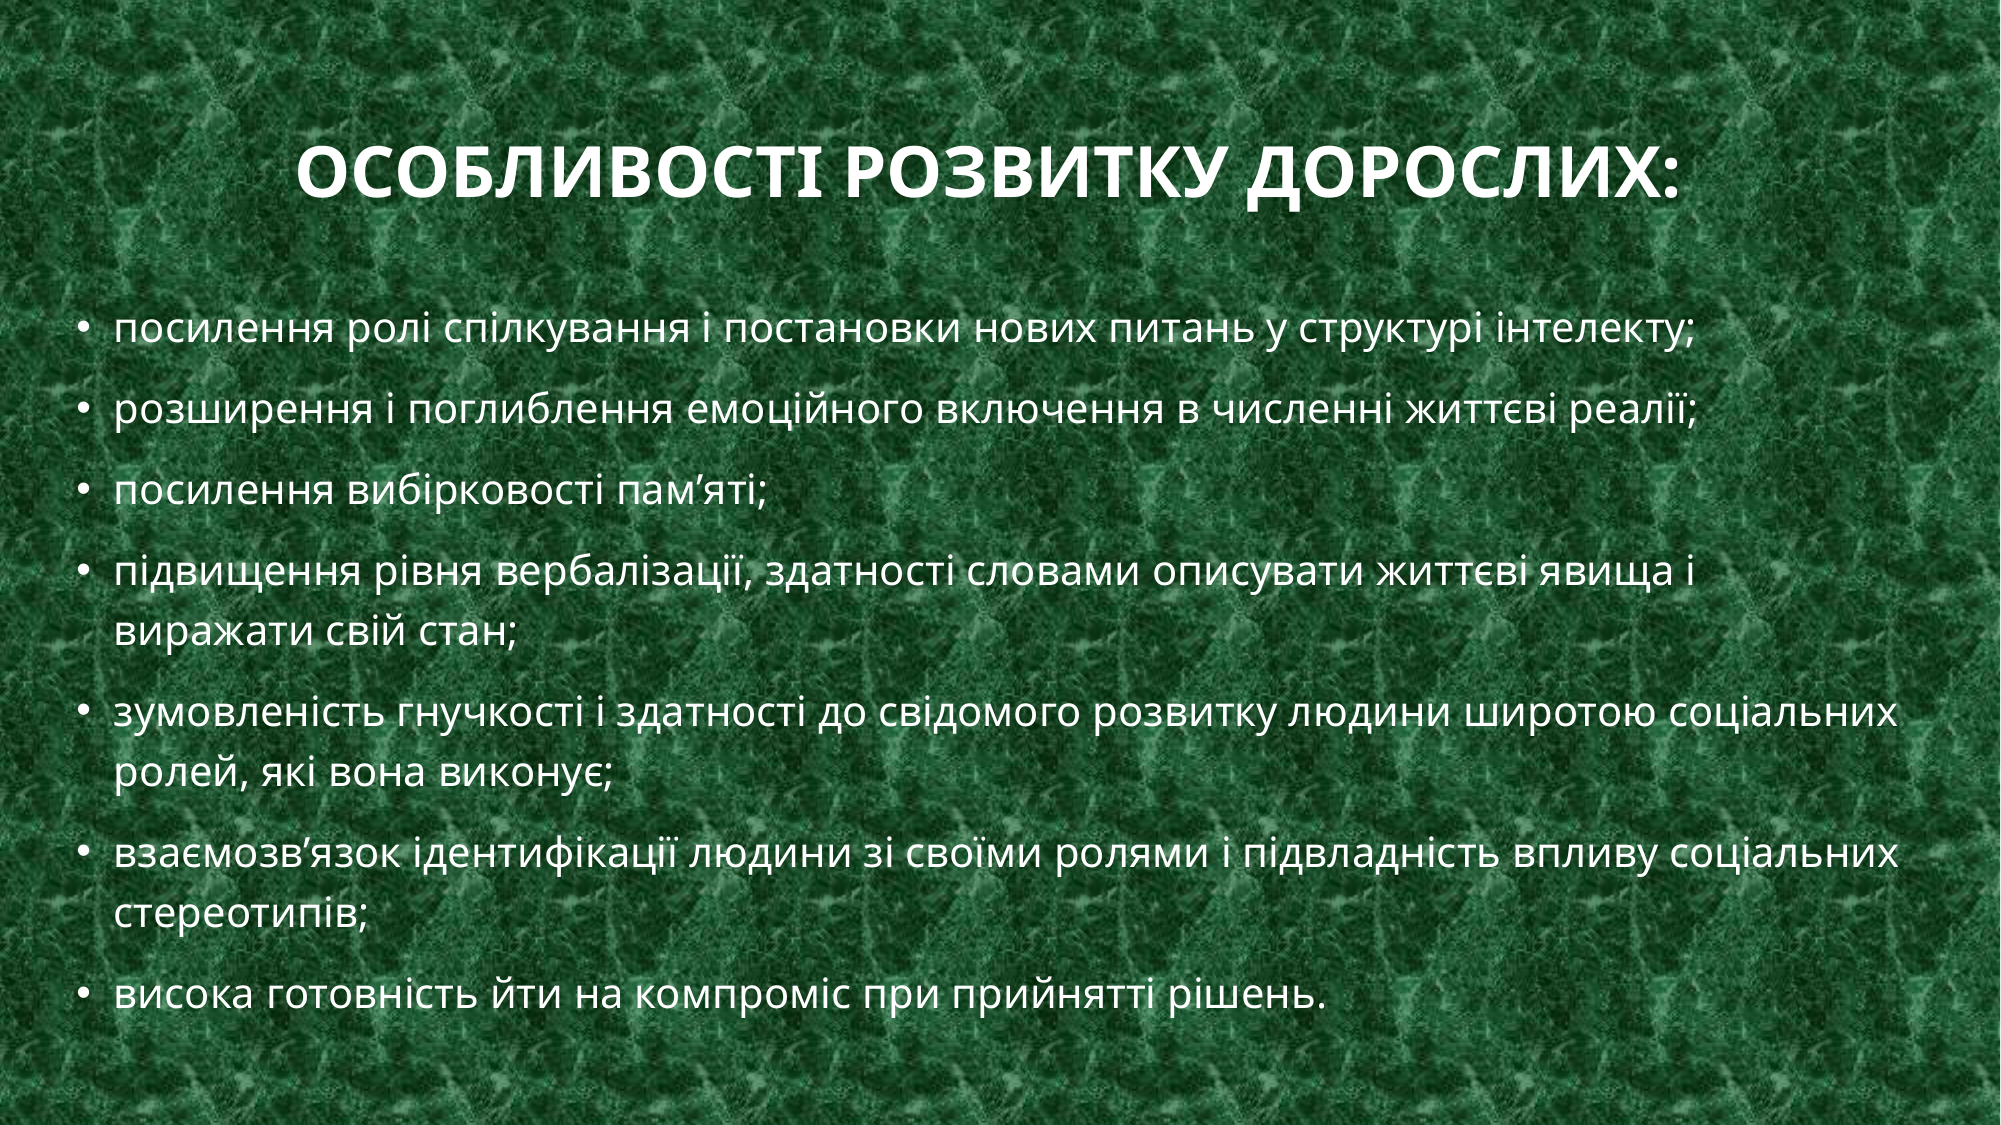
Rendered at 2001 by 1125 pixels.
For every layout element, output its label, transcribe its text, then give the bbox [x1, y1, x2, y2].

picture [0, 0, 2001, 1125]
list посилення ролі спілкування і постановки нових питань у структурі інтелекту; розширення і поглиблення емоційного включення в численні життєві реалії; посилення вибірковості пам’яті; підвищення рівня вербалізації, здатності словами описувати життєві явища і виражати свій стан; зумовленість гнучкості і здатності до свідомого розвитку людини широтою соціальних ролей, які вона виконує; взаємозв’язок ідентифікації людини зі своїми ролями і підвладність впливу соціальних стереотипів; висока готовність йти на компроміс при прийнятті рішень. [61, 283, 1916, 1073]
title Особливості розвитку дорослих: [61, 65, 1916, 283]
